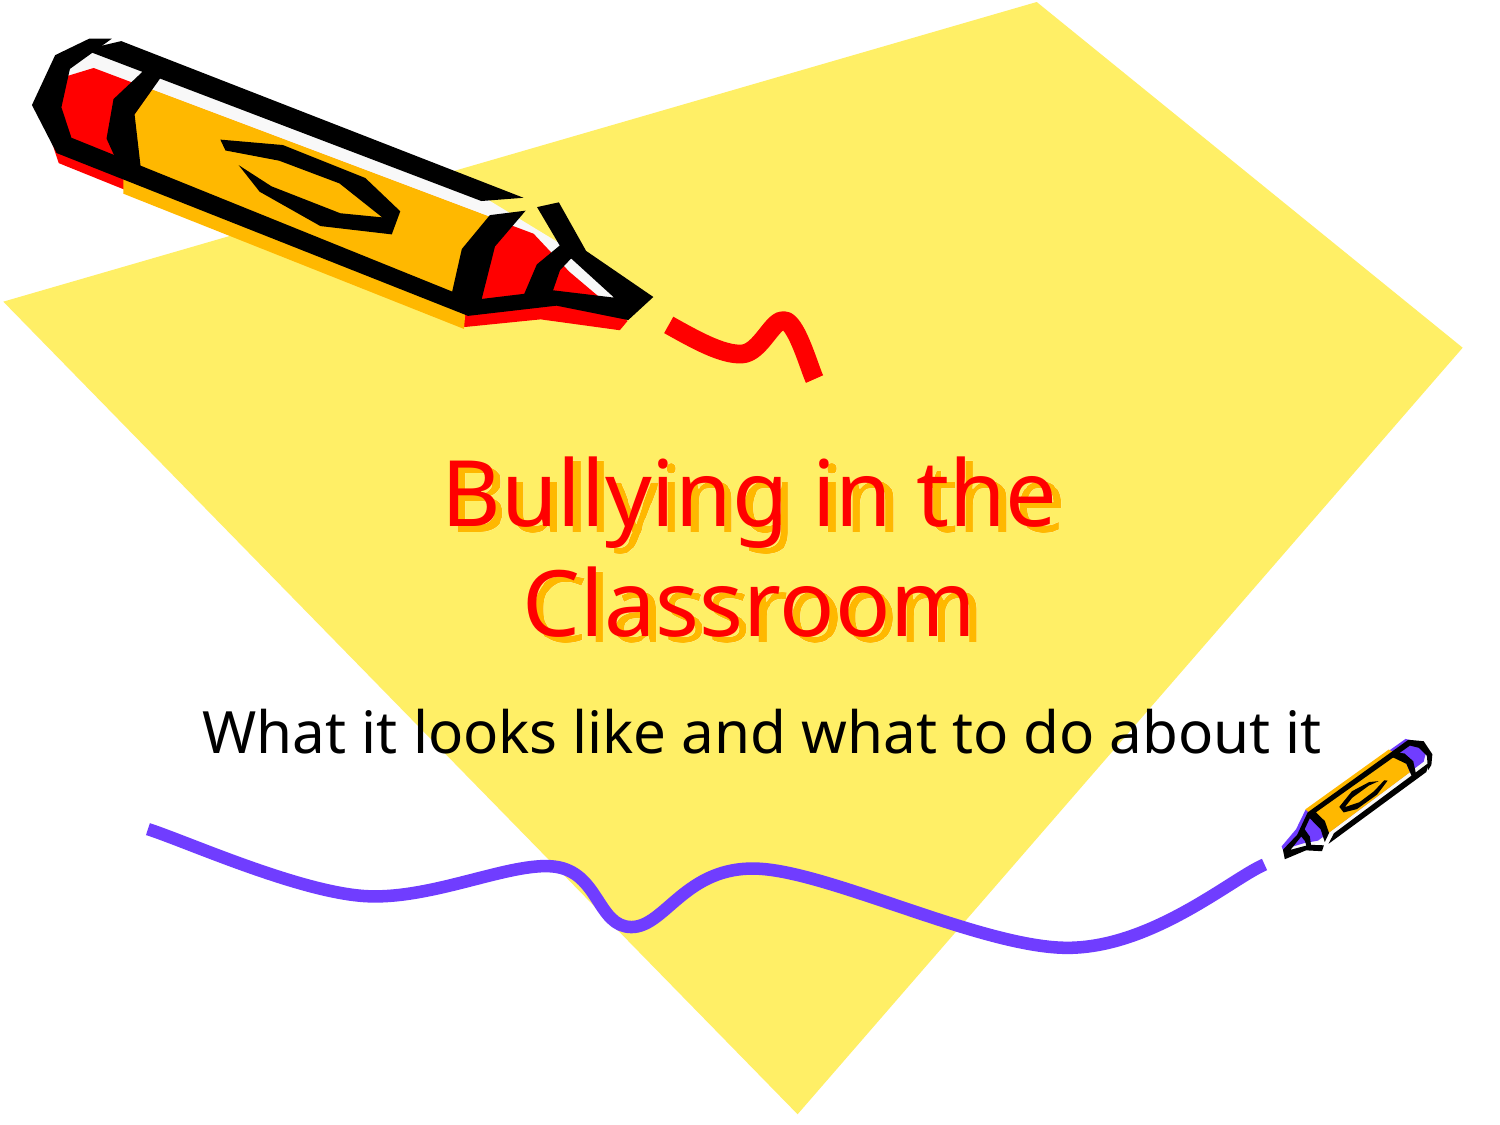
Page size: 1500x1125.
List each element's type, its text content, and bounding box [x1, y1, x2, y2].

subtitle What it looks like and what to do about it [112, 687, 1413, 853]
title Bullying in the Classroom [224, 247, 1276, 663]
